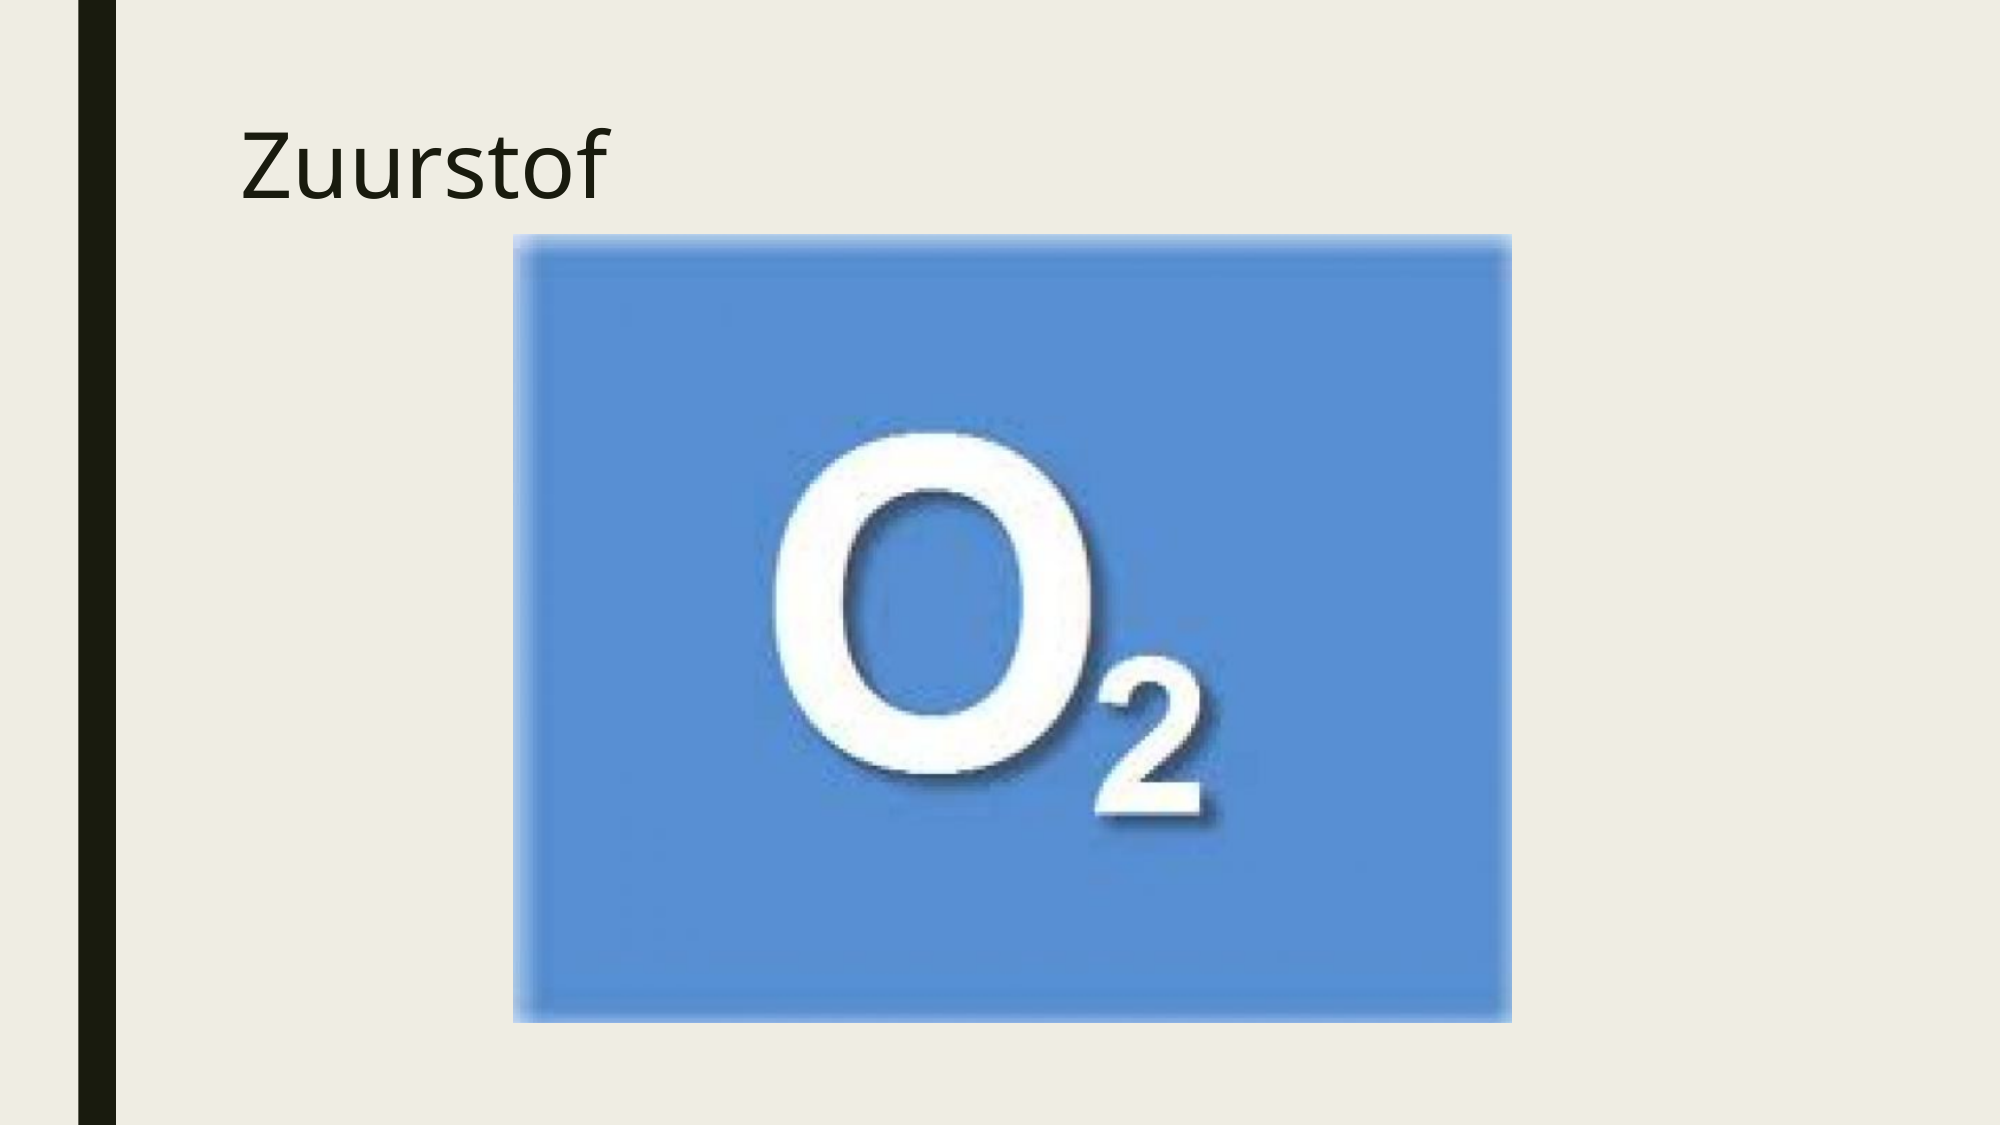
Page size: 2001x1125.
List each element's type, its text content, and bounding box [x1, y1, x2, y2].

title Zuurstof [225, 112, 1800, 357]
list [513, 234, 1512, 1023]
